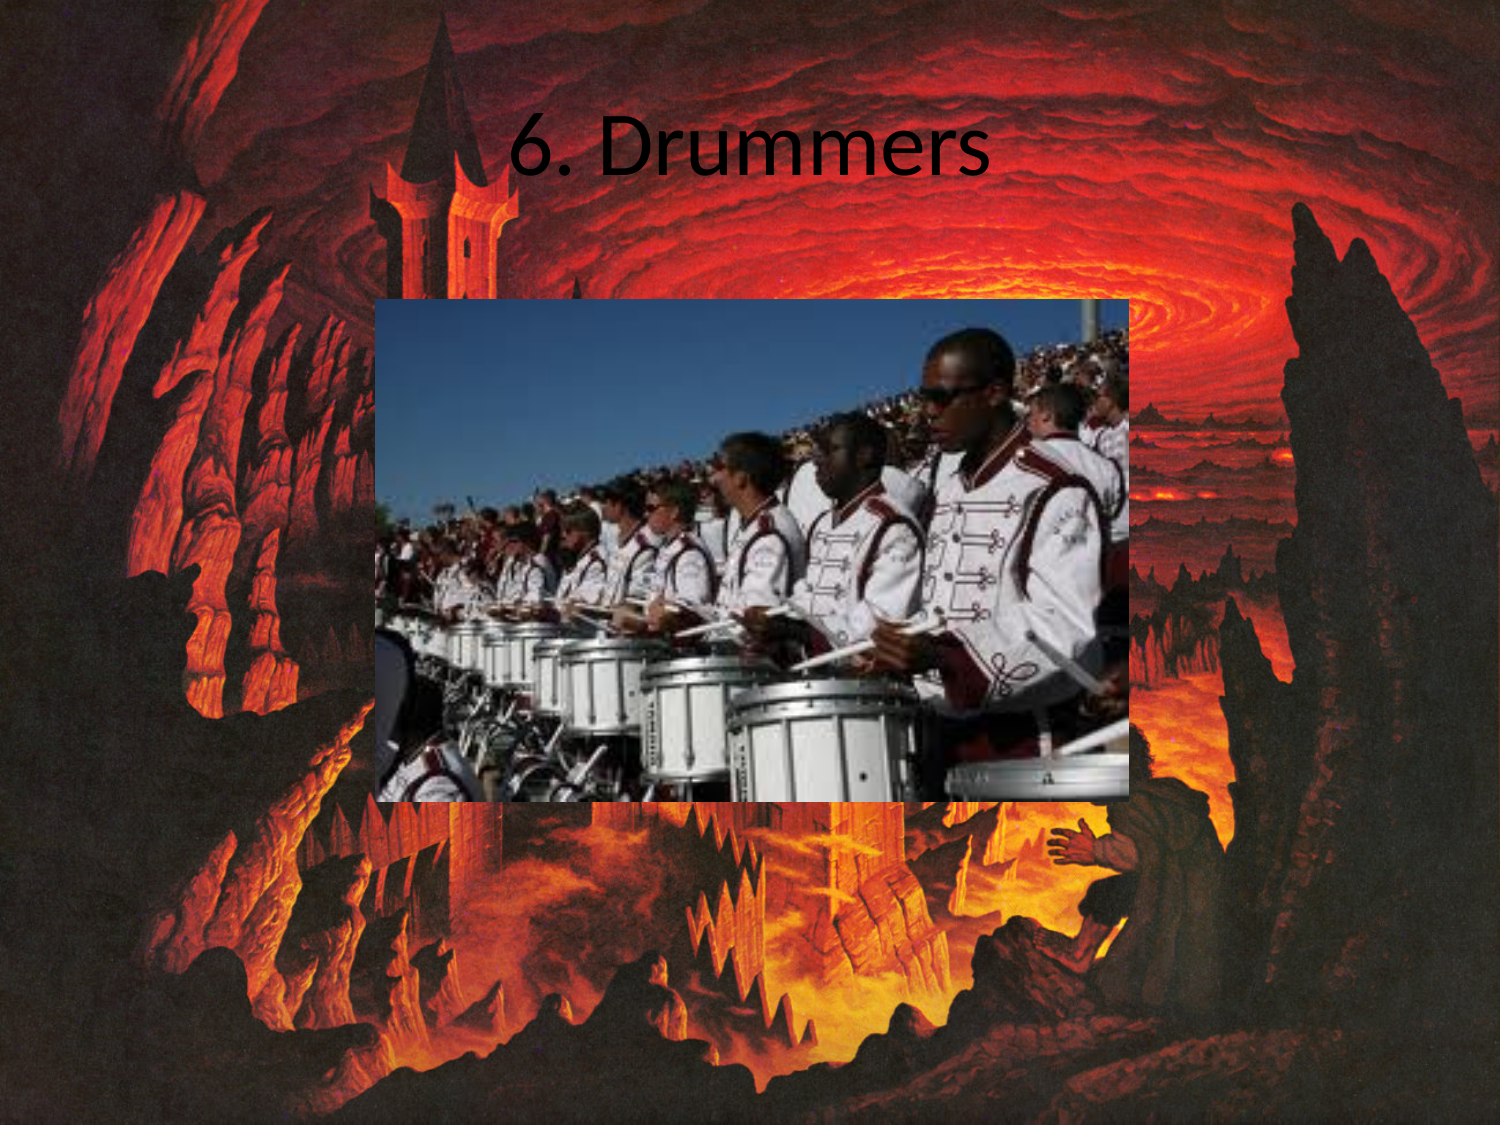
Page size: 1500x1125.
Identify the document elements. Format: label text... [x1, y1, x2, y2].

picture [0, 0, 1500, 1125]
title 6. Drummers [75, 45, 1425, 233]
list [374, 299, 1130, 802]
